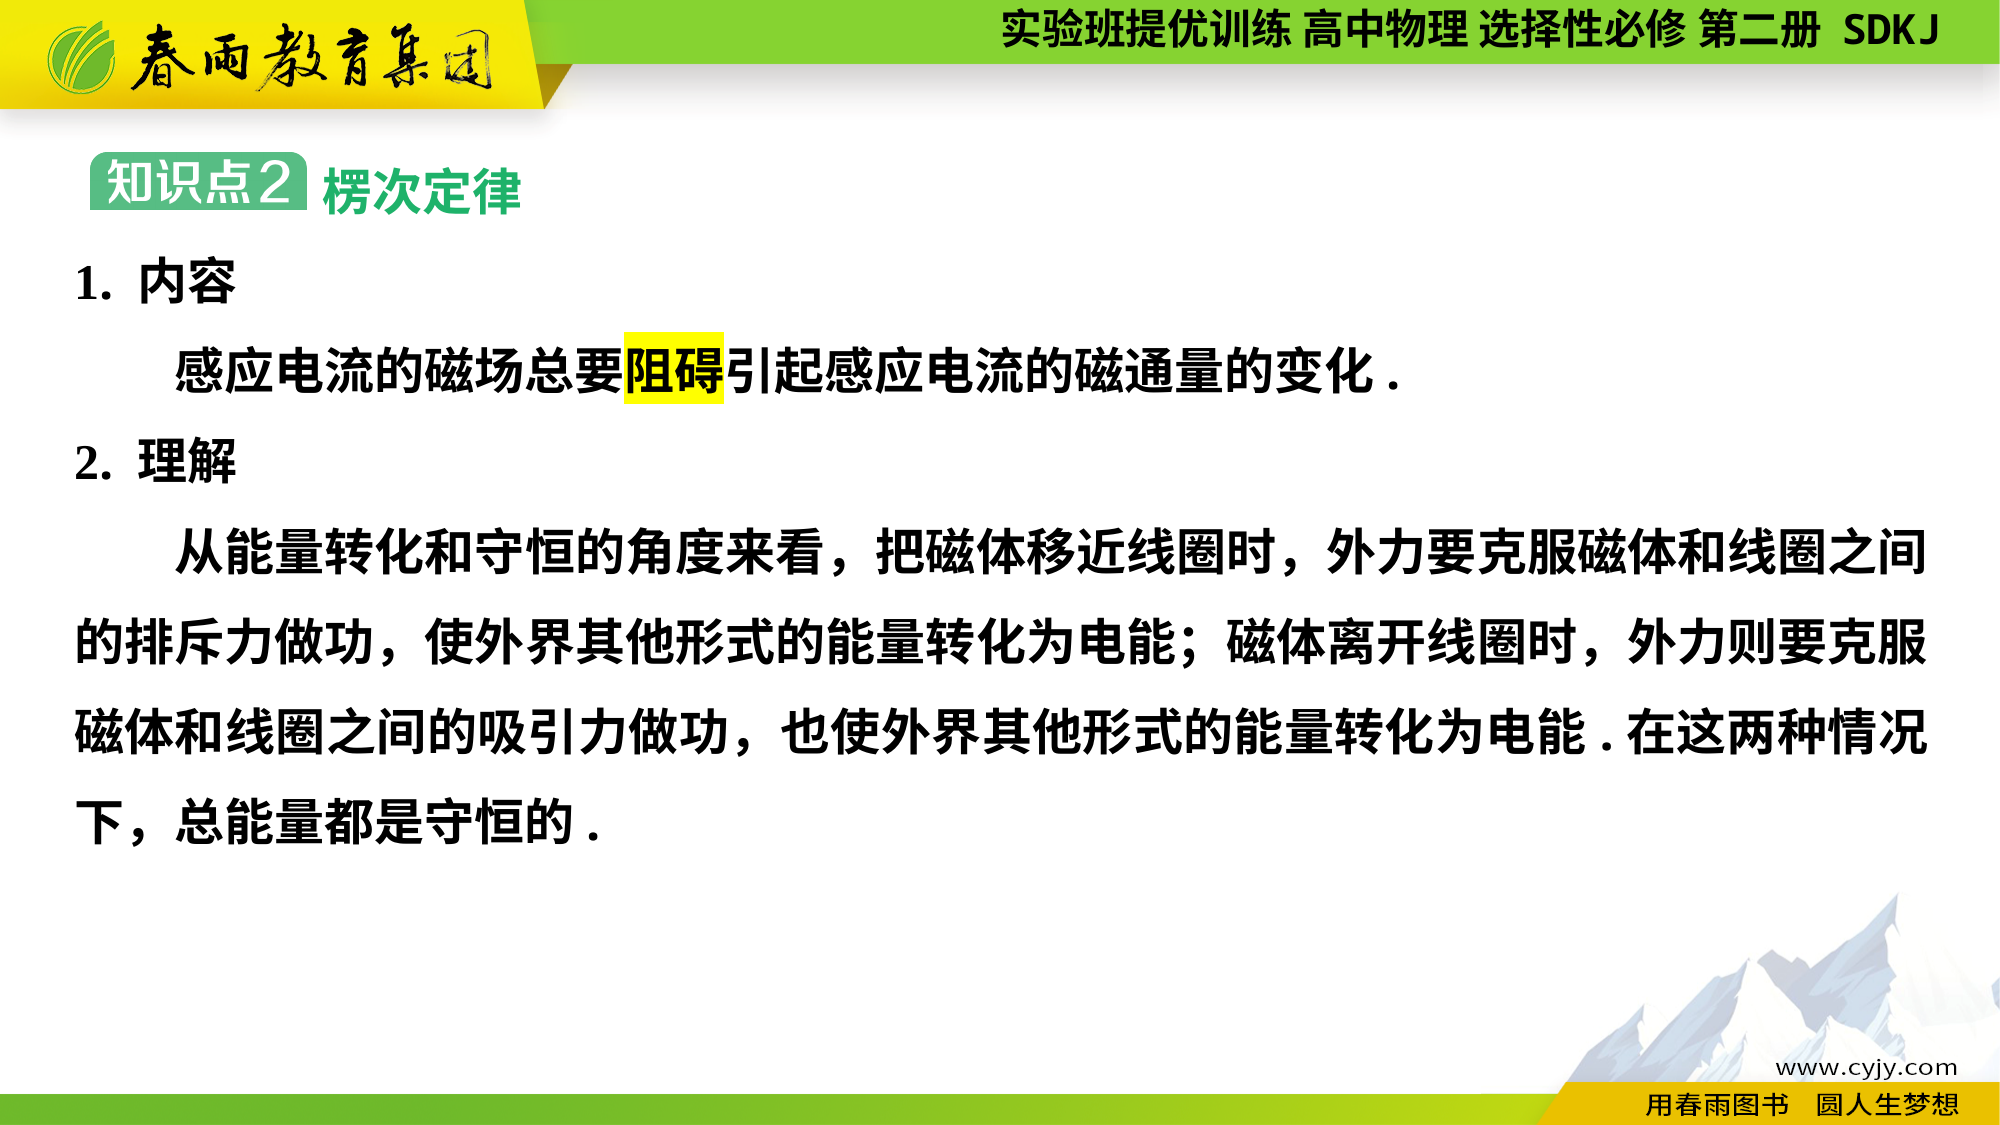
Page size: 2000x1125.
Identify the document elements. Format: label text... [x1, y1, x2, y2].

picture [0, 0, 2000, 1125]
list 楞次定律 1. 内容 感应电流的磁场总要阻碍引起感应电流的磁通量的变化. 2. 理解 从能量转化和守恒的角度来看，把磁体移近线圈时，外力要克服磁体和线圈之间的排斥力做功，使外界其他形式的能量转化为电能；磁体离开线圈时，外力则要克服磁体和线圈之间的吸引力做功，也使外界其他形式的能量转化为电能.在这两种情况下，总能量都是守恒的. [59, 122, 1944, 854]
